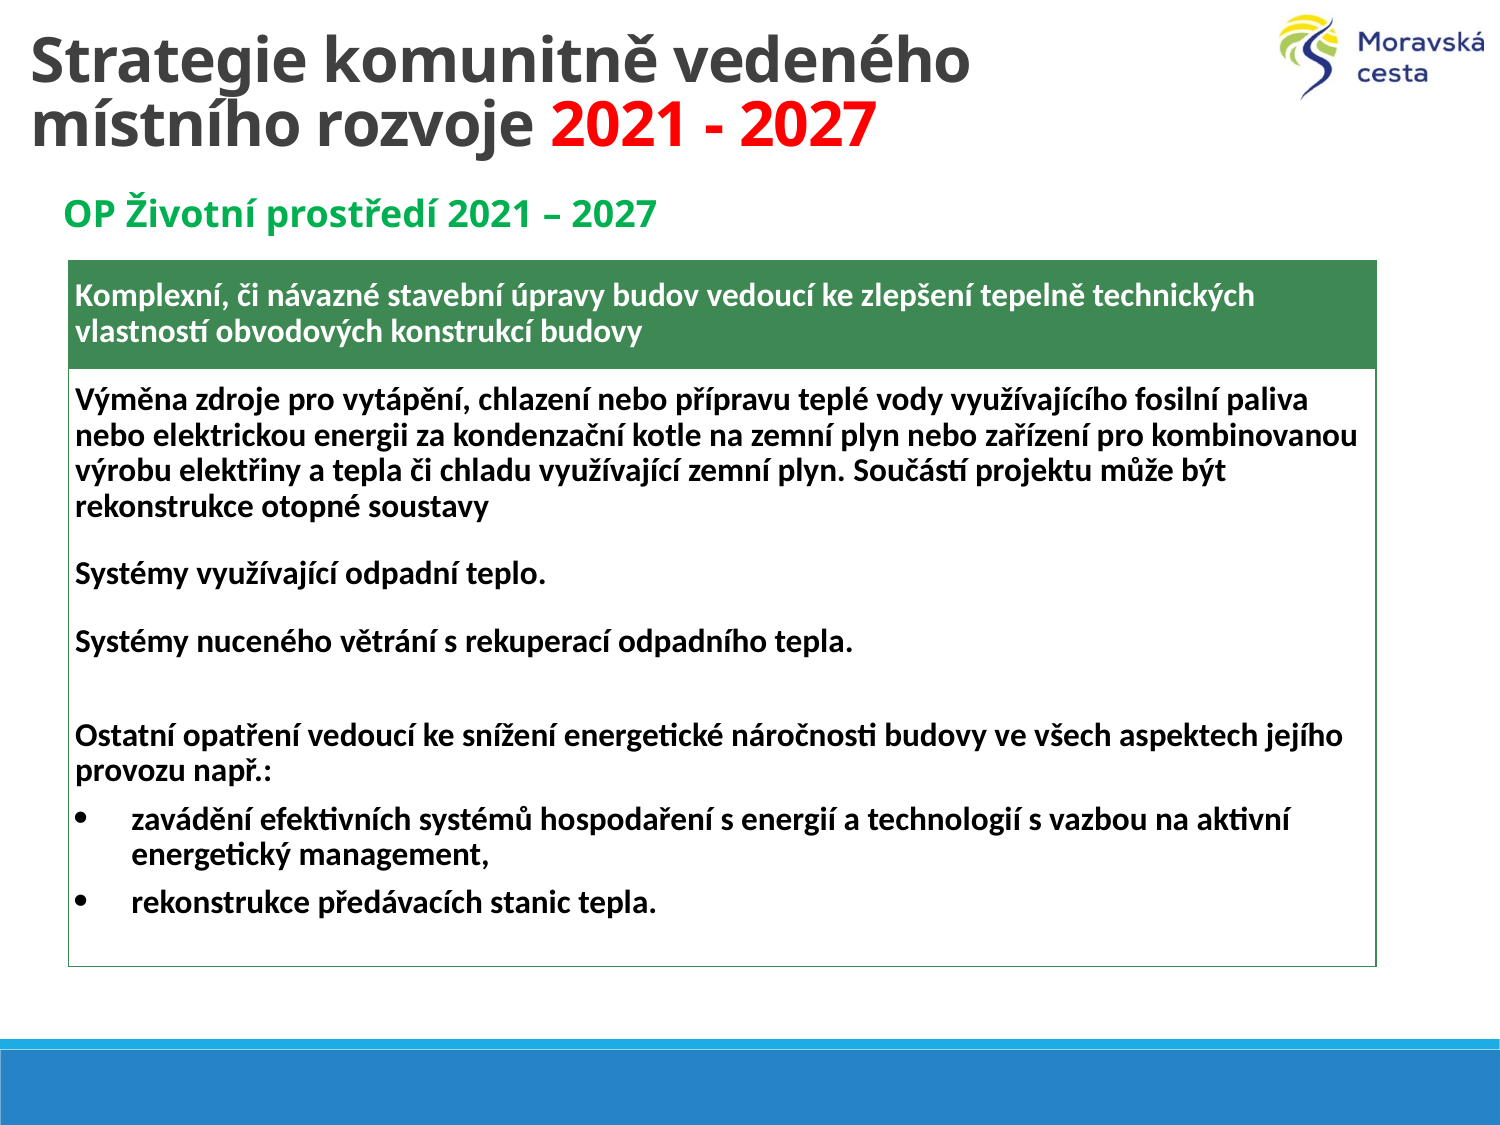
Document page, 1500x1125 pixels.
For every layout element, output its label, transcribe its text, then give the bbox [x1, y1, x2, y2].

table_cell Systémy využívající odpadní teplo. [69, 540, 1375, 611]
text_box Strategie komunitně vedeného místního rozvoje 2021 - 2027 [16, 24, 1262, 167]
table_cell Výměna zdroje pro vytápění, chlazení nebo přípravu teplé vody využívajícího fosilní paliva nebo elektrickou energii za kondenzační kotle na zemní plyn nebo zařízení pro kombinovanou výrobu elektřiny a tepla či chladu využívající zemní plyn. Součástí projektu může být rekonstrukce otopné soustavy [69, 369, 1375, 540]
table_cell Ostatní opatření vedoucí ke snížení energetické náročnosti budovy ve všech aspektech jejího provozu např.: zavádění efektivních systémů hospodaření s energií a technologií s vazbou na aktivní energetický management, rekonstrukce předávacích stanic tepla. [69, 674, 1375, 966]
table_cell Systémy nuceného větrání s rekuperací odpadního tepla. [69, 611, 1375, 674]
picture [1279, 11, 1485, 102]
table_header Komplexní, či návazné stavební úpravy budov vedoucí ke zlepšení tepelně technických vlastností obvodových konstrukcí budovy [69, 261, 1375, 369]
text_box OP Životní prostředí 2021 – 2027 [48, 182, 1356, 338]
